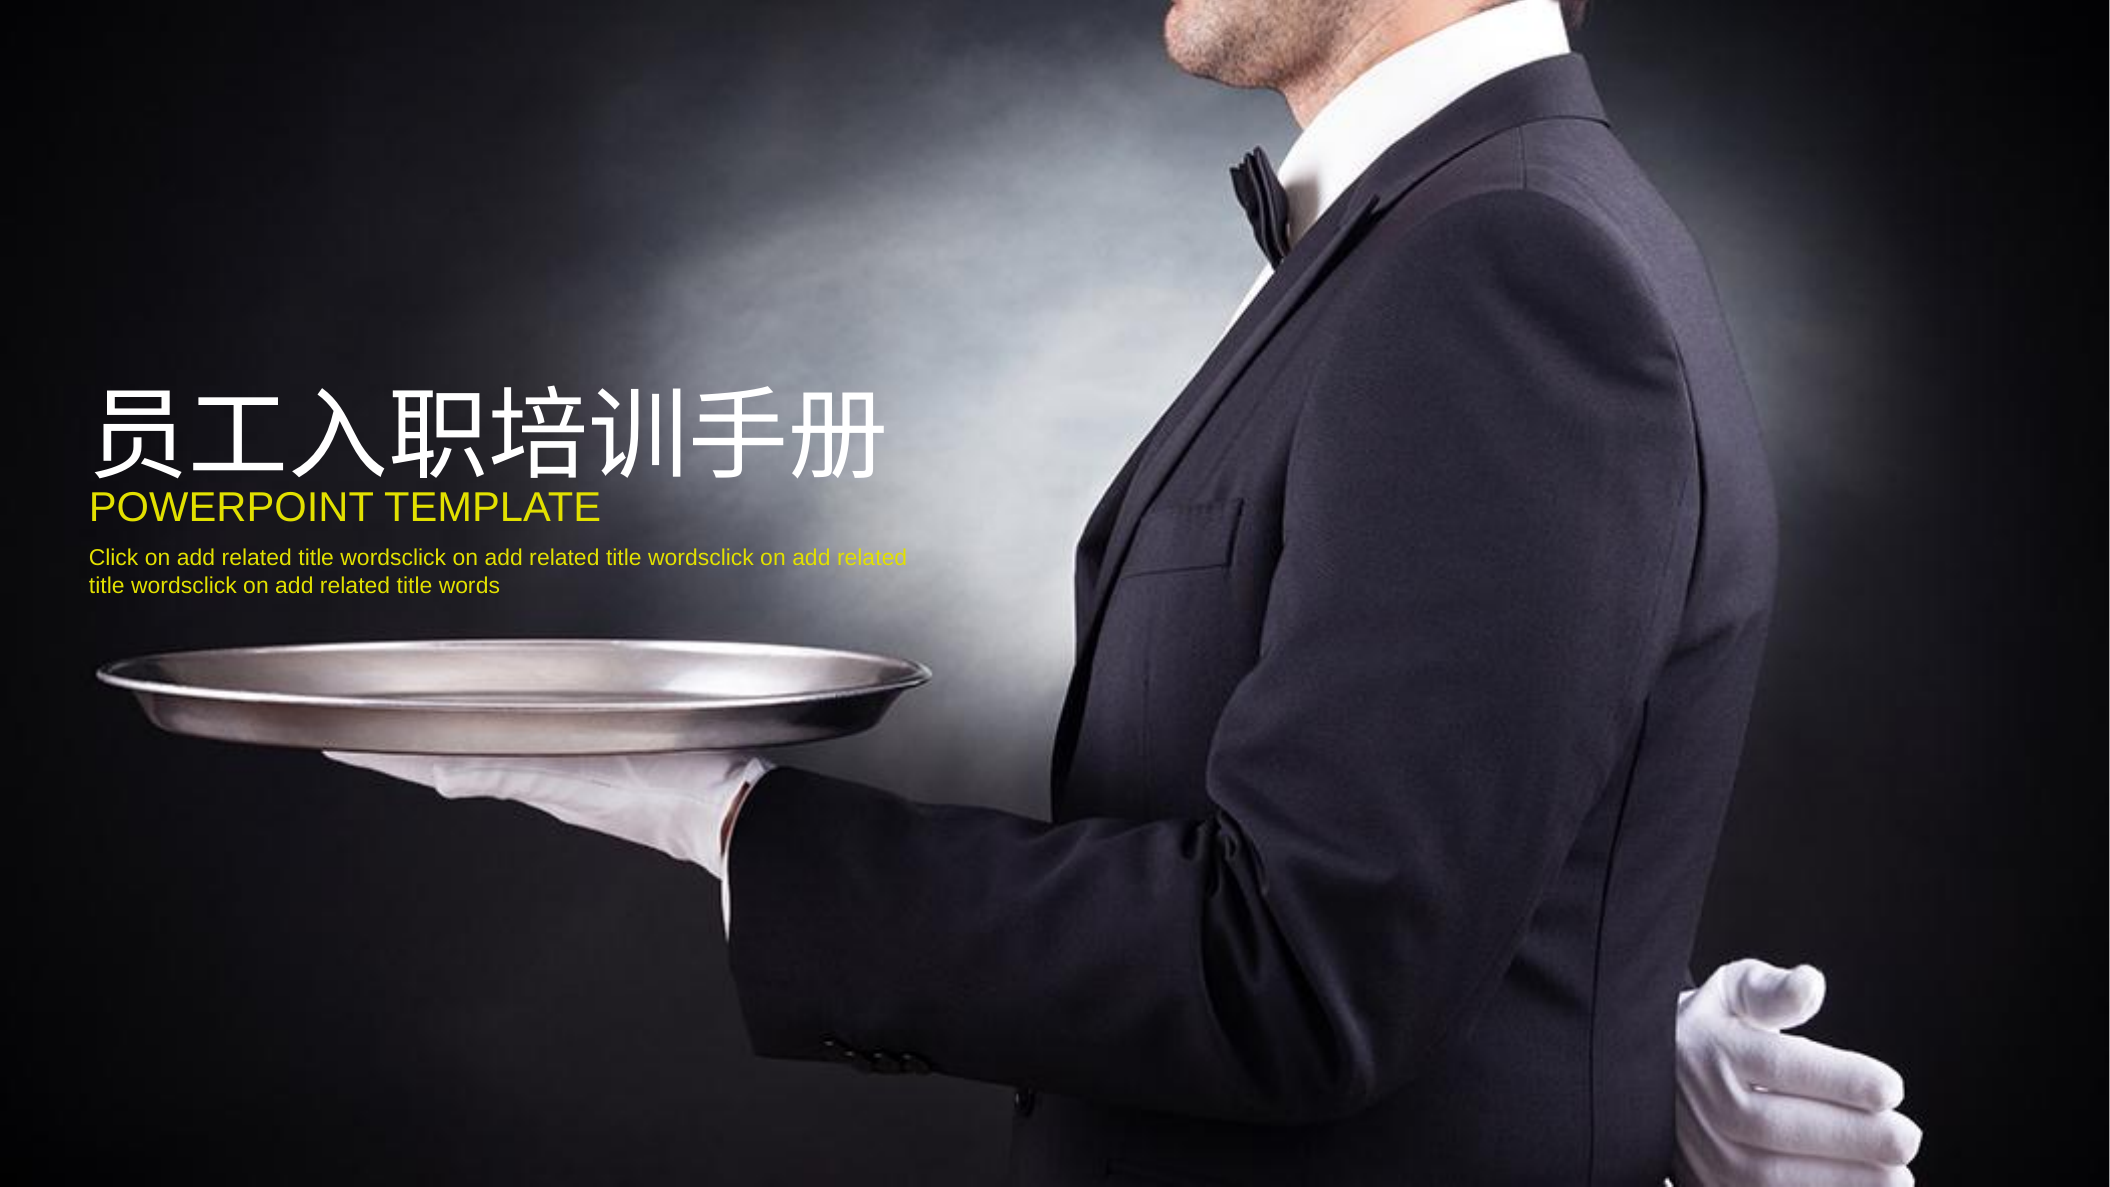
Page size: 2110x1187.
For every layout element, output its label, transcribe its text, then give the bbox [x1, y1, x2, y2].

text_box Click on add related title wordsclick on add related title wordsclick on add related title wordsclick on add related title words [74, 535, 925, 606]
text_box 员工入职培训手册 [74, 326, 1209, 498]
text_box POWERPOINT TEMPLATE [74, 472, 925, 535]
text_box [0, 0, 2110, 1187]
